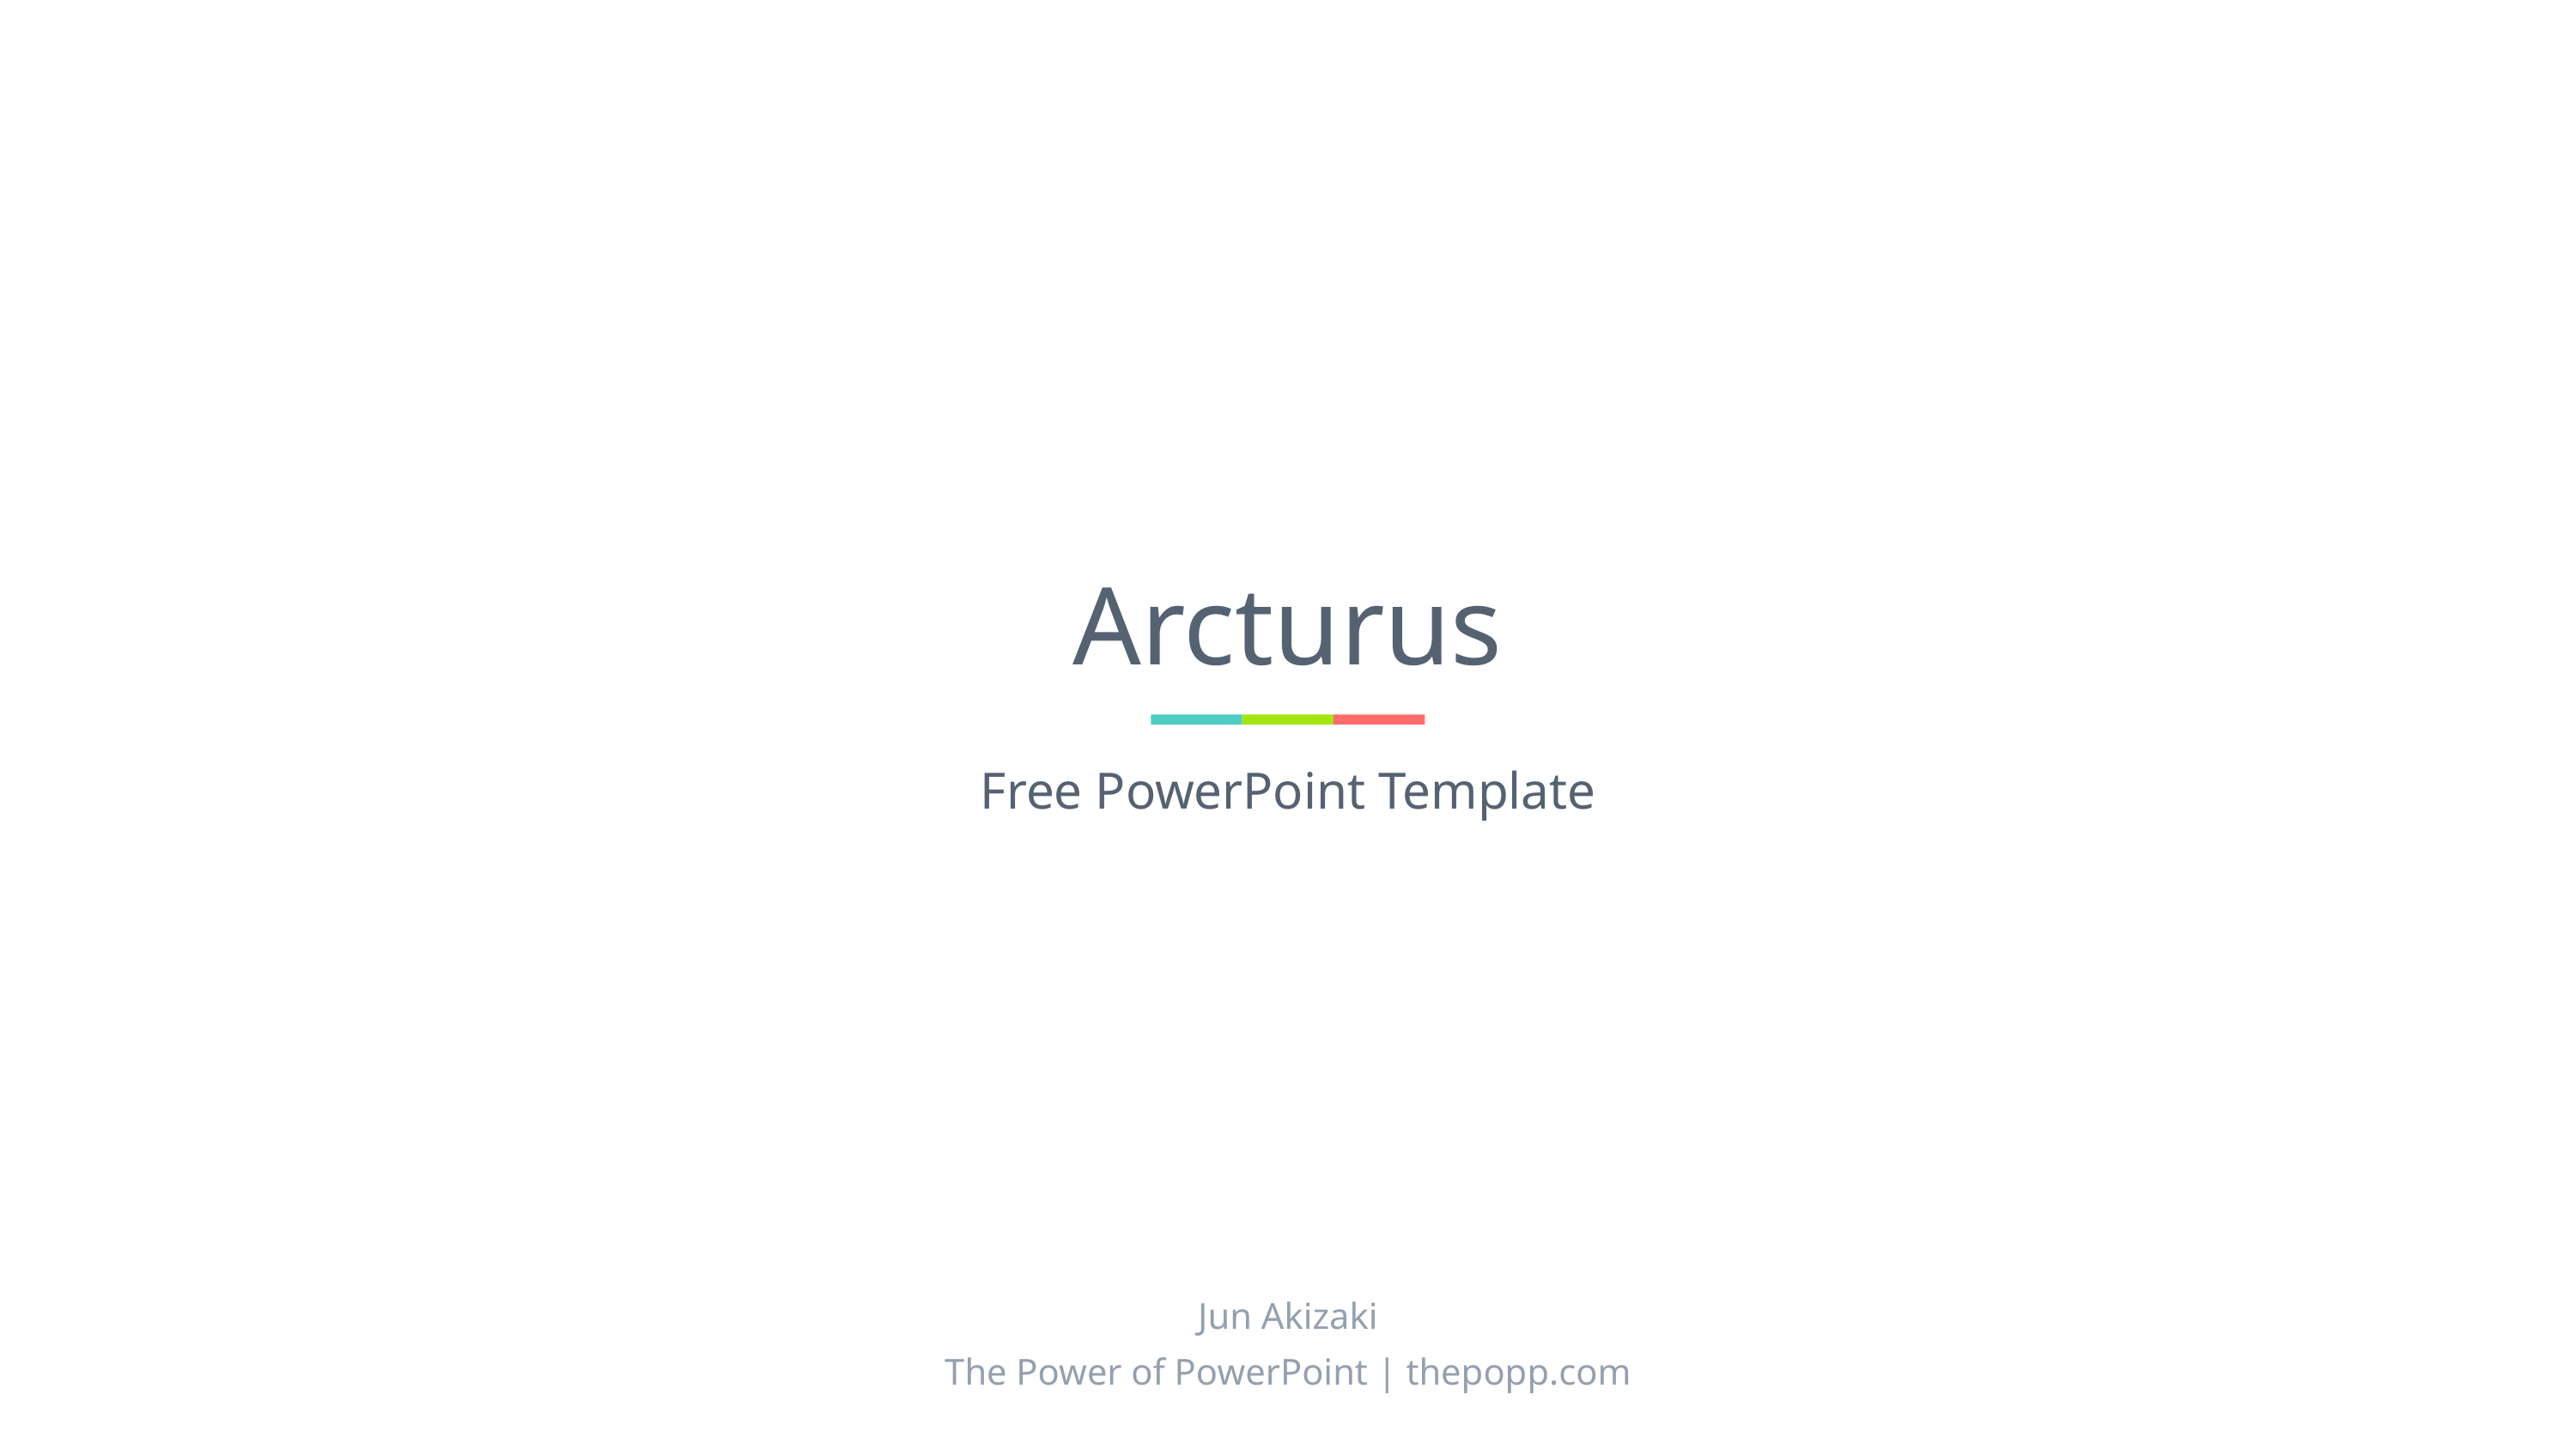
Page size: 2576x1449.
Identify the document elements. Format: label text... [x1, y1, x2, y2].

title Arcturus [67, 513, 2509, 694]
list Jun Akizaki The Power of PowerPoint | thepopp.com [451, 1166, 2125, 1399]
list Free PowerPoint Template [451, 753, 2125, 858]
